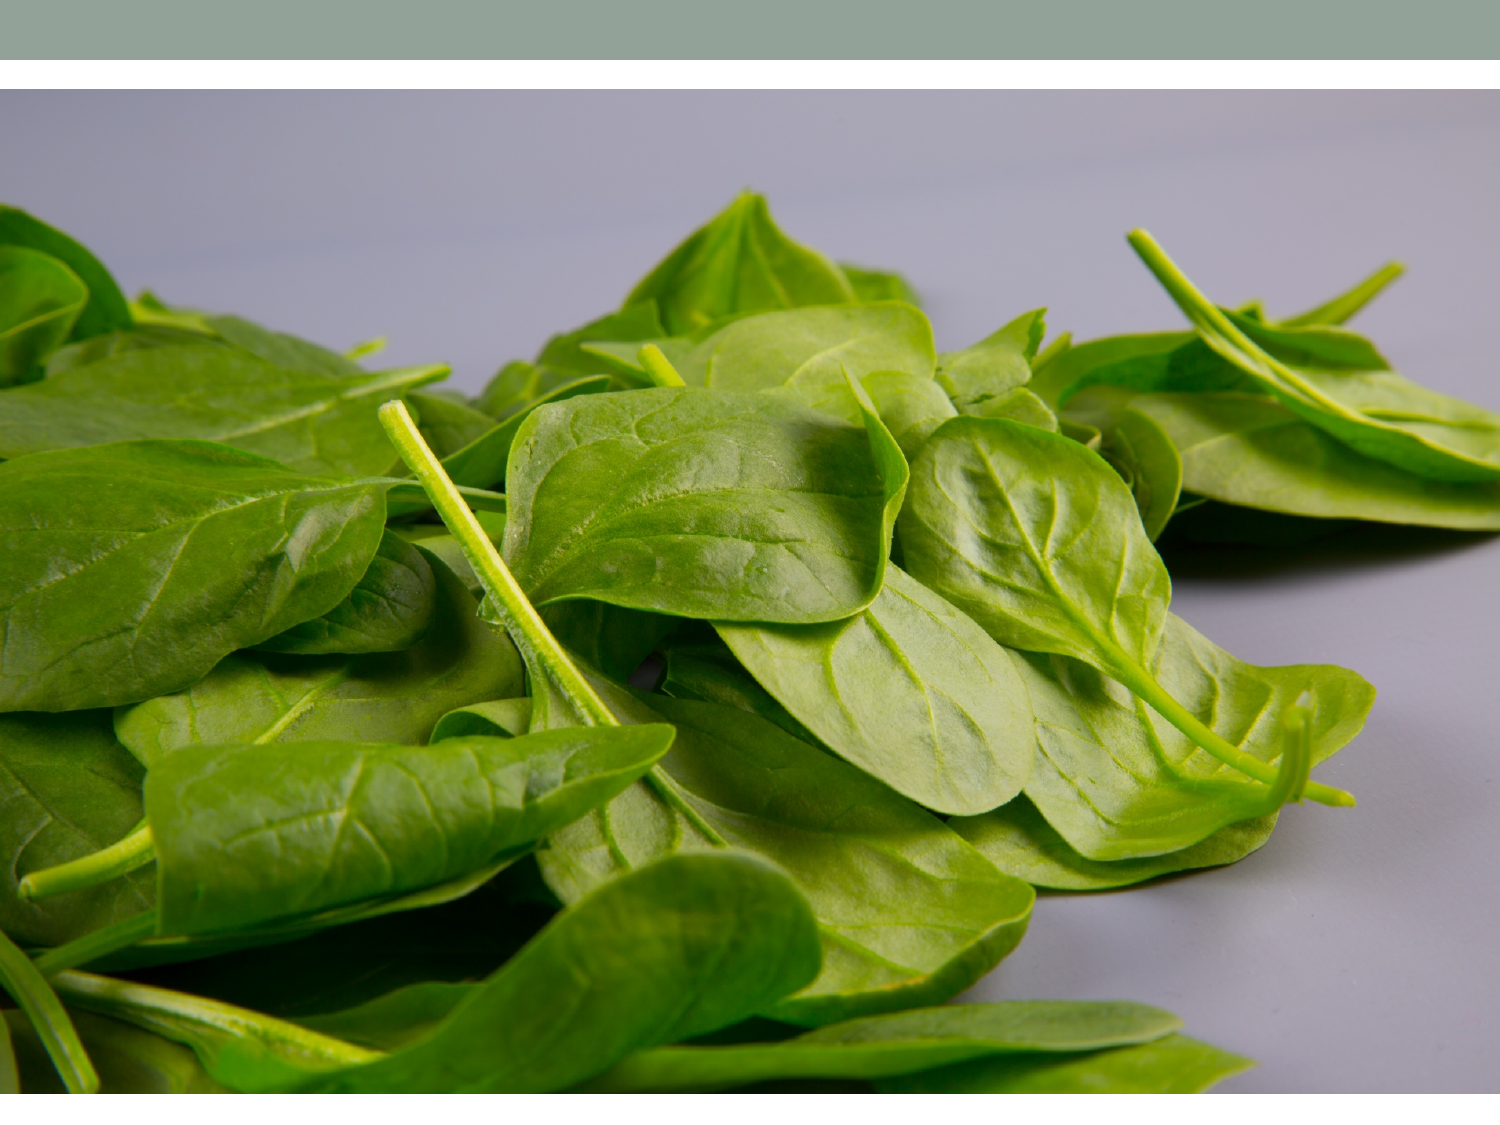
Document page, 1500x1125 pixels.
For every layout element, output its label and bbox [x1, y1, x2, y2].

picture [0, 89, 1500, 1095]
